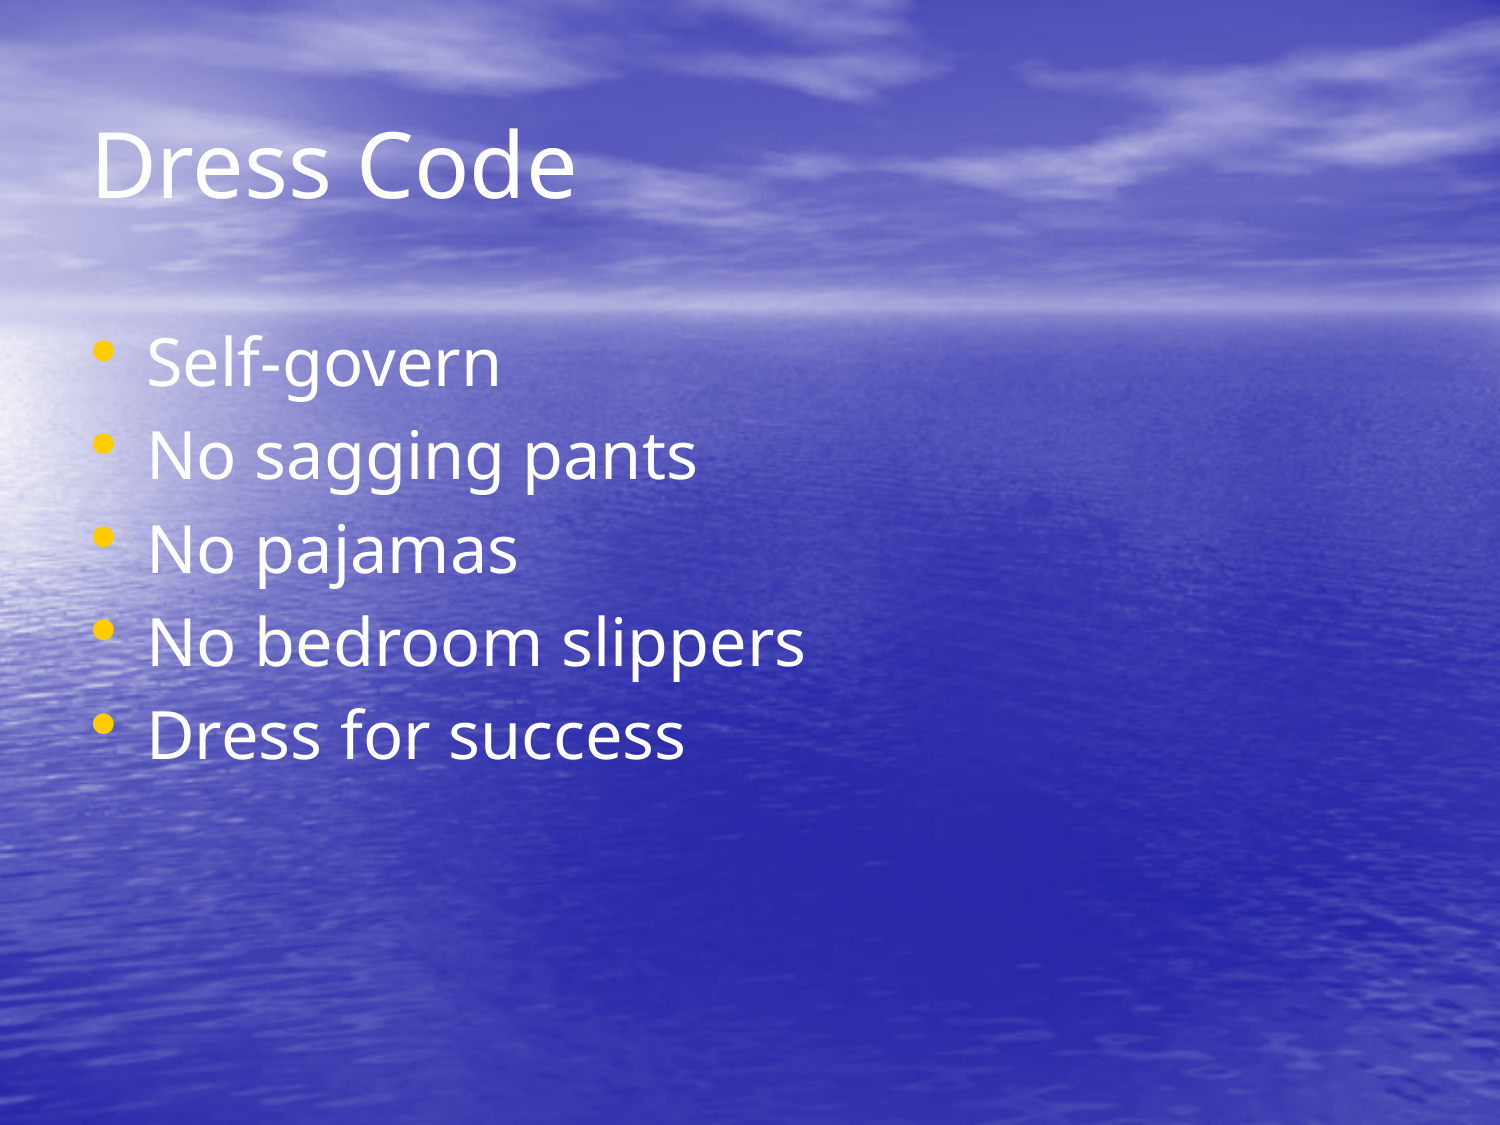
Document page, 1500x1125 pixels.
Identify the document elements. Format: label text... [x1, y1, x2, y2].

title Dress Code [74, 47, 1426, 276]
list Self-govern No sagging pants No pajamas No bedroom slippers Dress for success [74, 312, 1426, 988]
